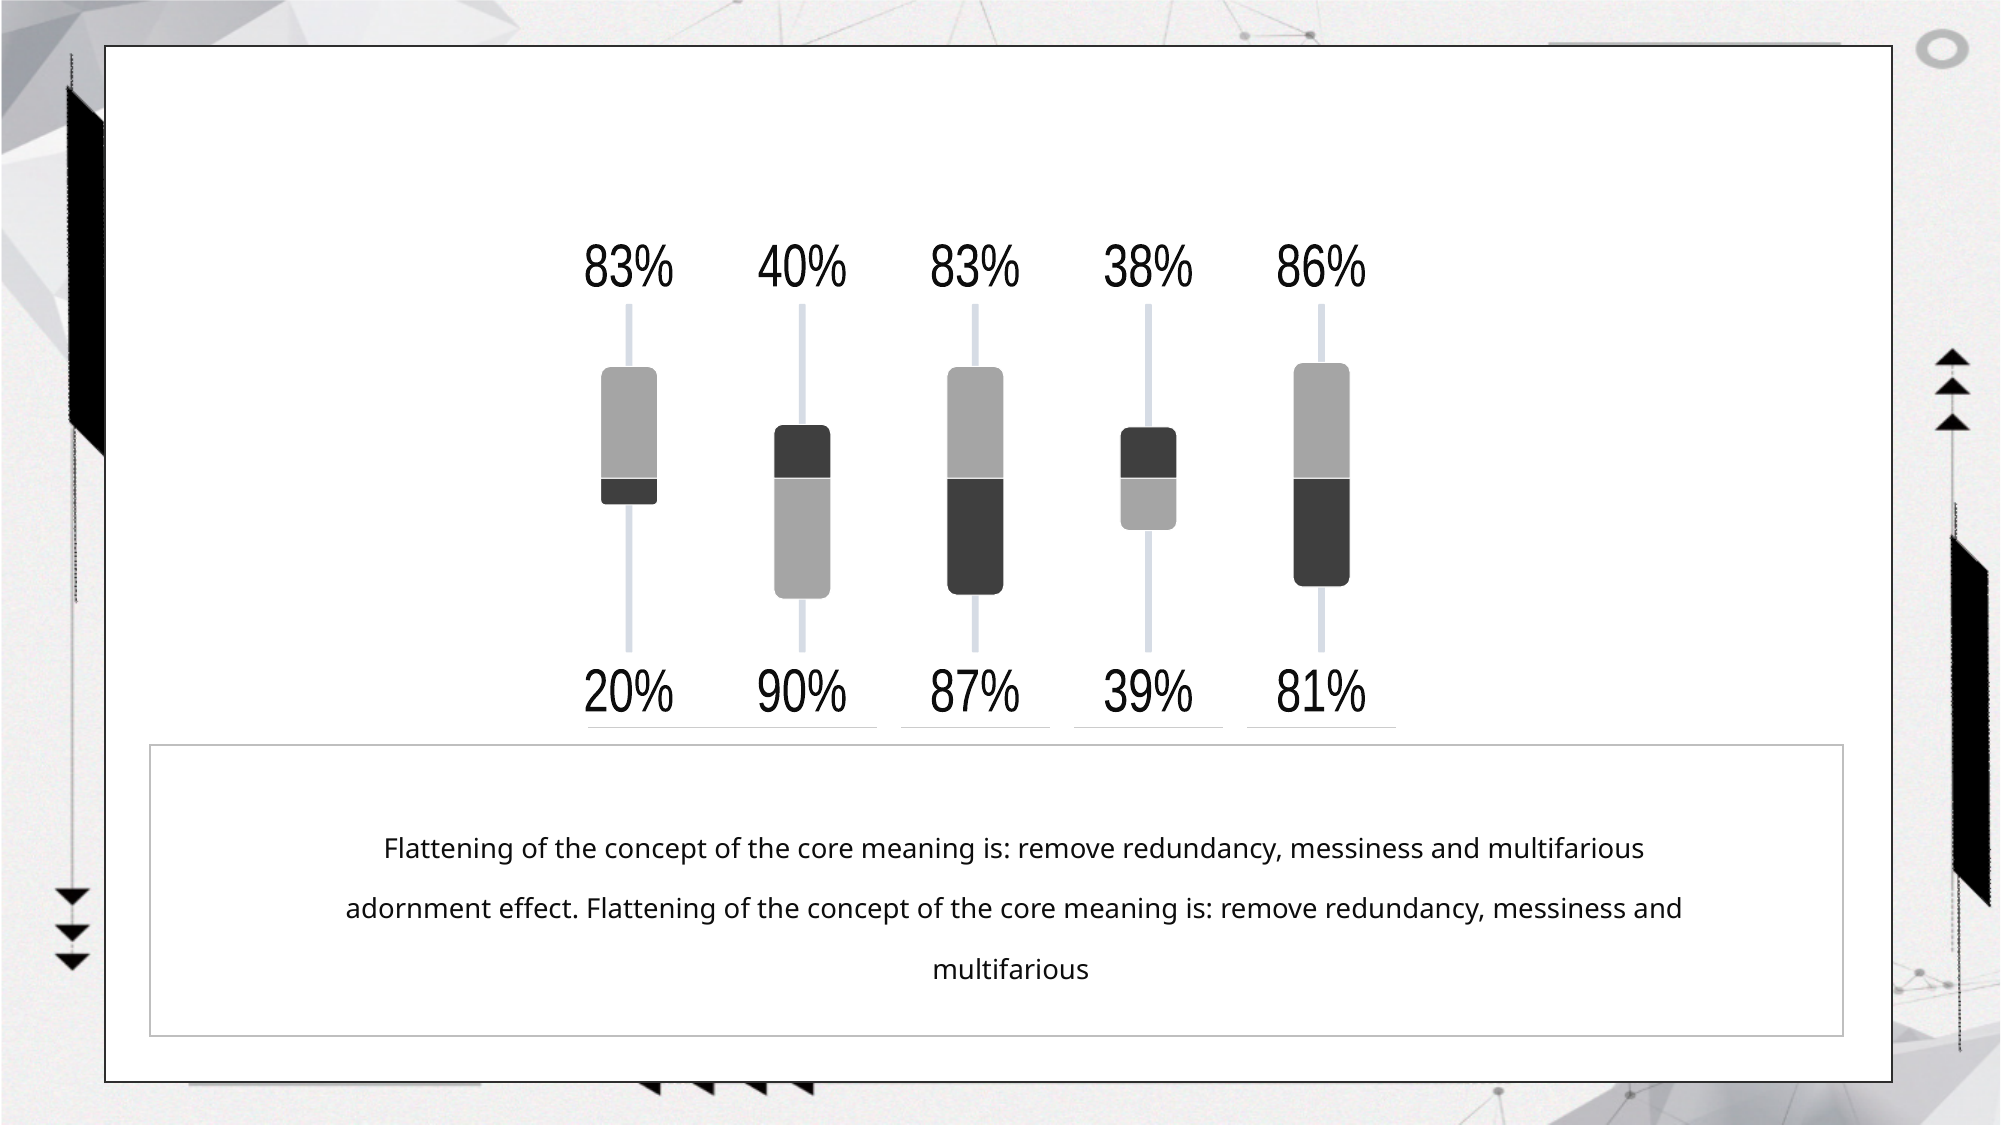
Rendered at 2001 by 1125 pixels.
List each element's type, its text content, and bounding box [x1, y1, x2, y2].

picture [0, 0, 2001, 1125]
text_box Flattening of the concept of the core meaning is: remove redundancy, messiness and multifarious adornment effect. Flattening of the concept of the core meaning is: remove redundancy, messiness and multifarious [322, 796, 1707, 1053]
text_box [149, 744, 1844, 1037]
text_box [554, 244, 1397, 771]
